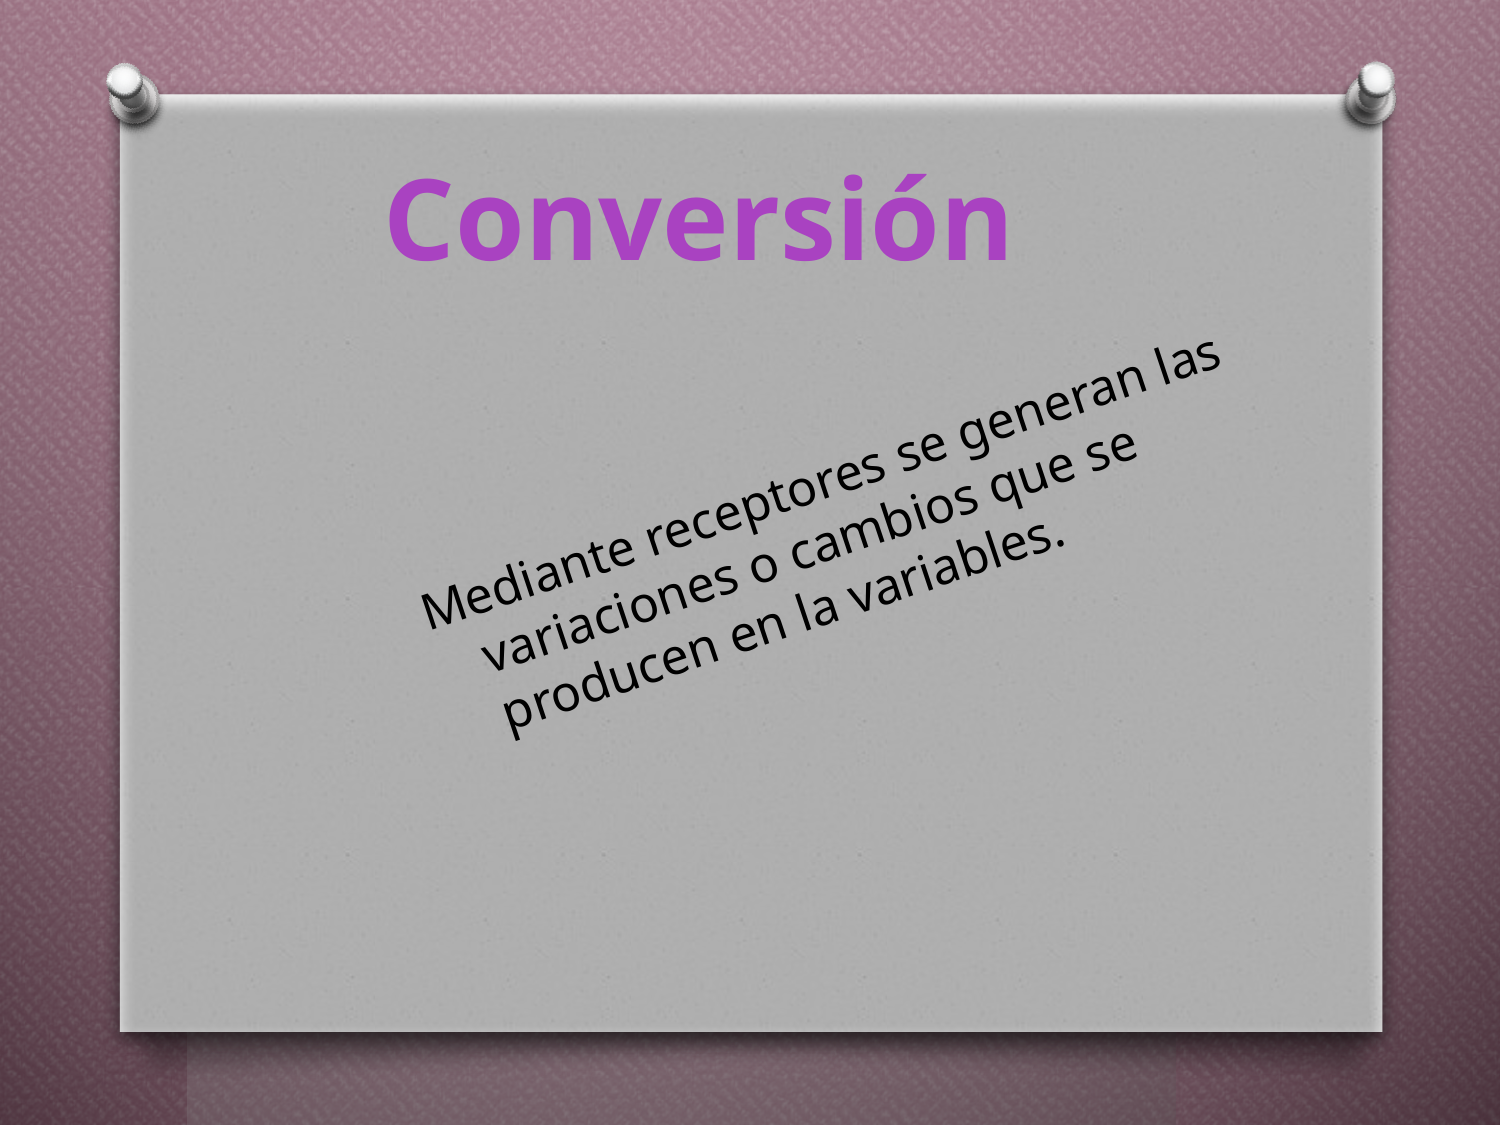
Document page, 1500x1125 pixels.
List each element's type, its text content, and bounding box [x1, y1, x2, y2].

text_box Conversión [368, 140, 1030, 291]
picture [75, 29, 198, 153]
picture [1317, 35, 1439, 156]
list Mediante receptores se generan las variaciones o cambios que se producen en la variables. [395, 292, 1323, 771]
